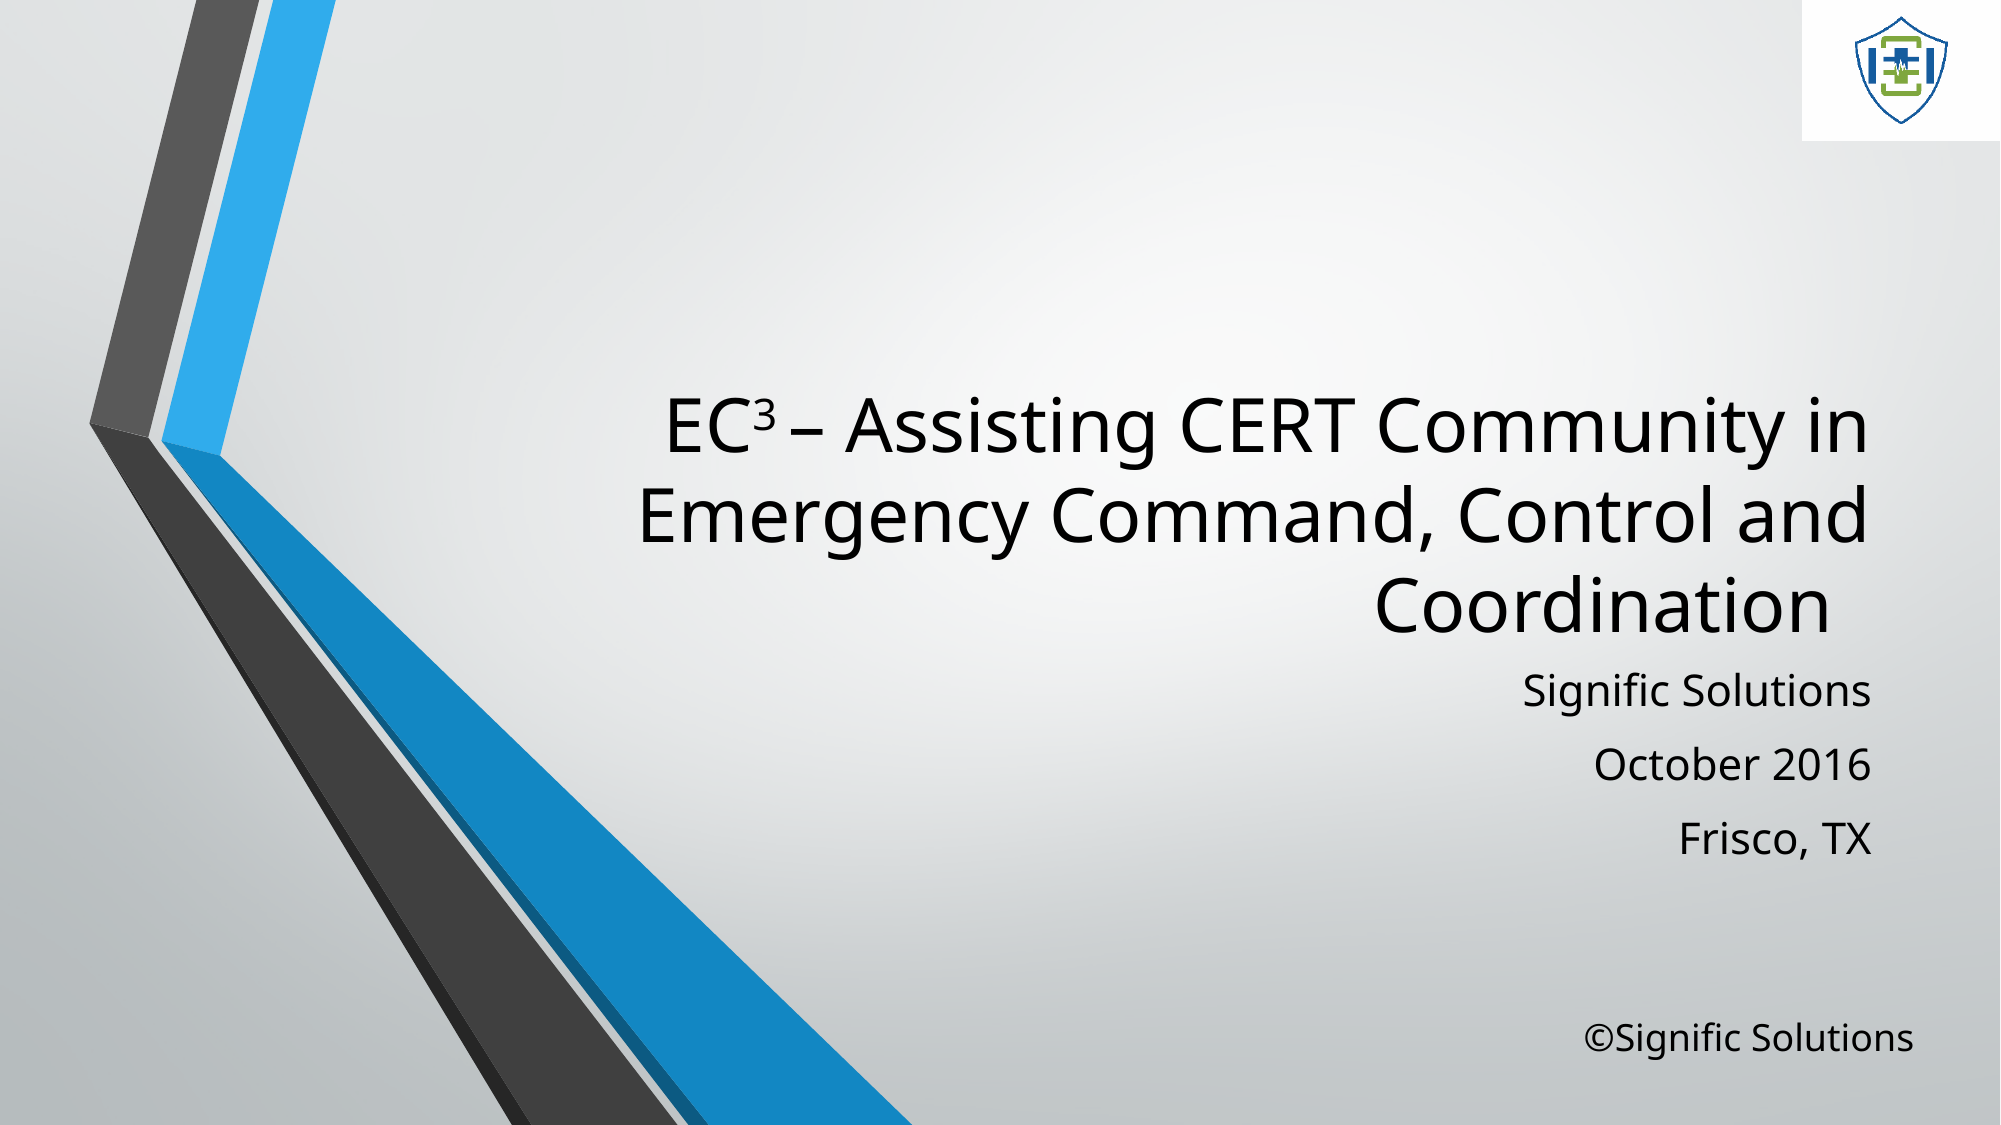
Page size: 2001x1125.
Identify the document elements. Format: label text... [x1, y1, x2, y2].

text_box ©Signific Solutions [1568, 1007, 1930, 1067]
subtitle Signific Solutions October 2016 Frisco, TX [740, 655, 1887, 884]
picture [1801, 0, 2000, 141]
title EC3 – Assisting CERT Community in Emergency Command, Control and Coordination [298, 226, 1887, 656]
